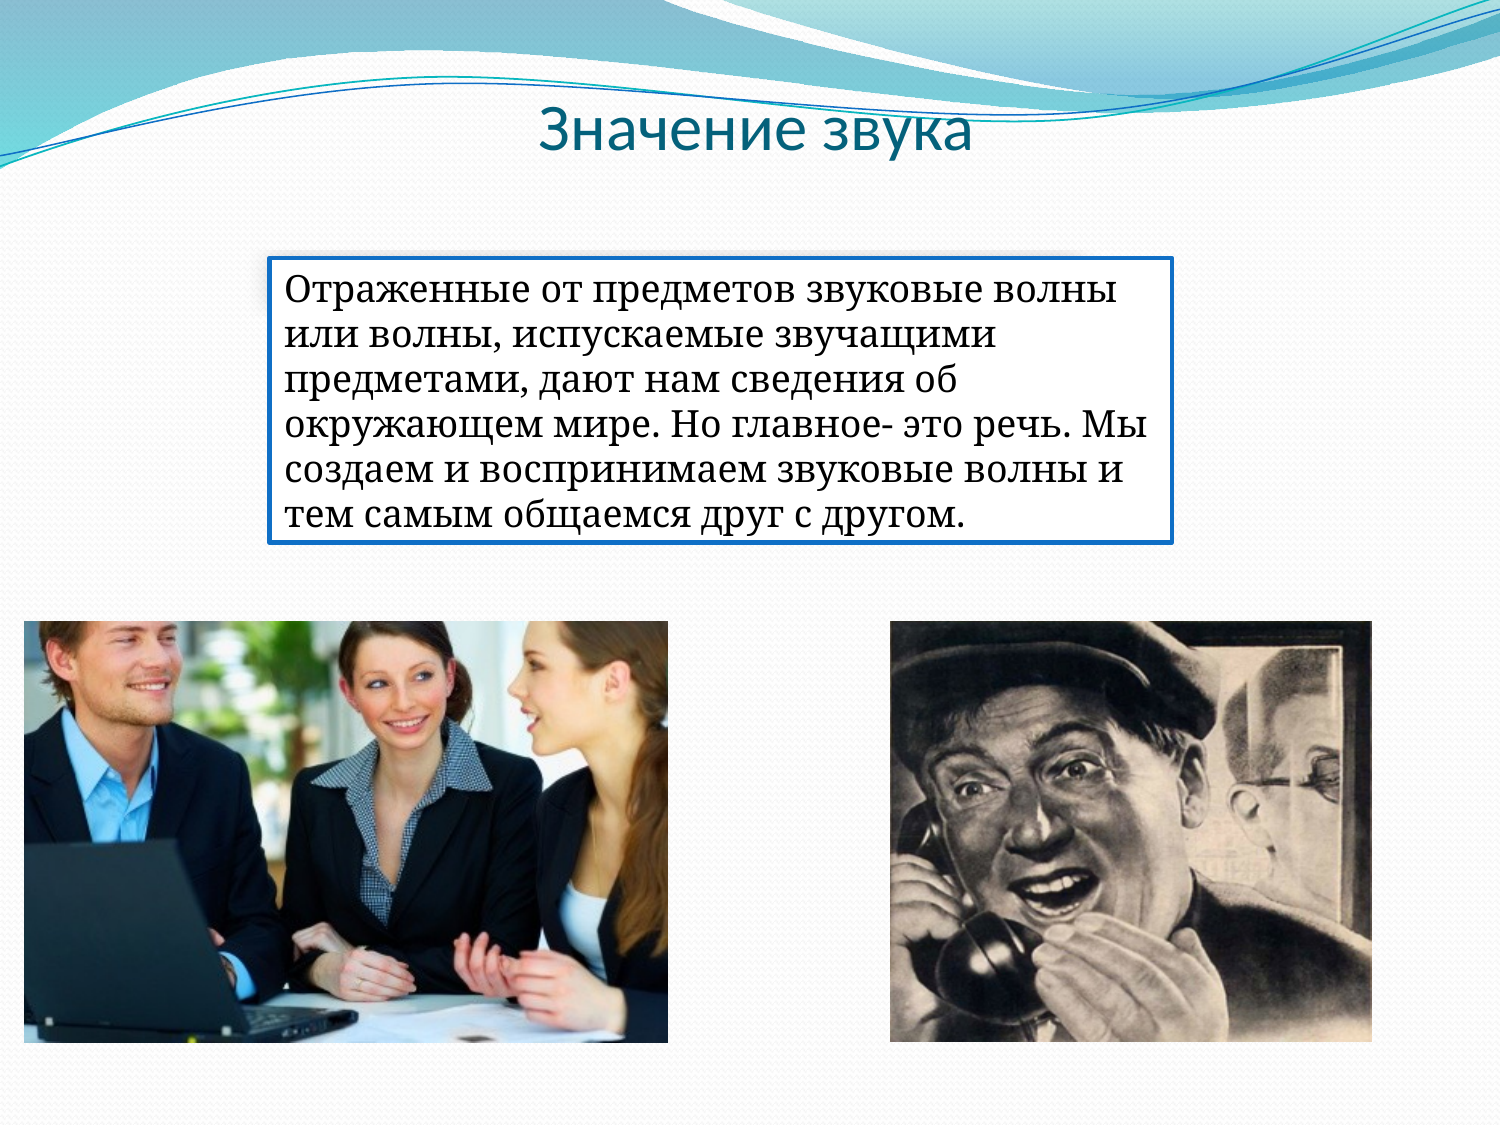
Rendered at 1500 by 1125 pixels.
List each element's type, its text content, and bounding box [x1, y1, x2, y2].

picture [24, 620, 669, 1044]
title Значение звука [82, 0, 1432, 164]
text_box Отраженные от предметов звуковые волны или волны, испускаемые звучащими предметами, дают нам сведения об окружающем мире. Но главное- это речь. Мы создаем и воспринимаем звуковые волны и тем самым общаемся друг с другом. [267, 256, 1174, 545]
picture [890, 620, 1372, 1043]
